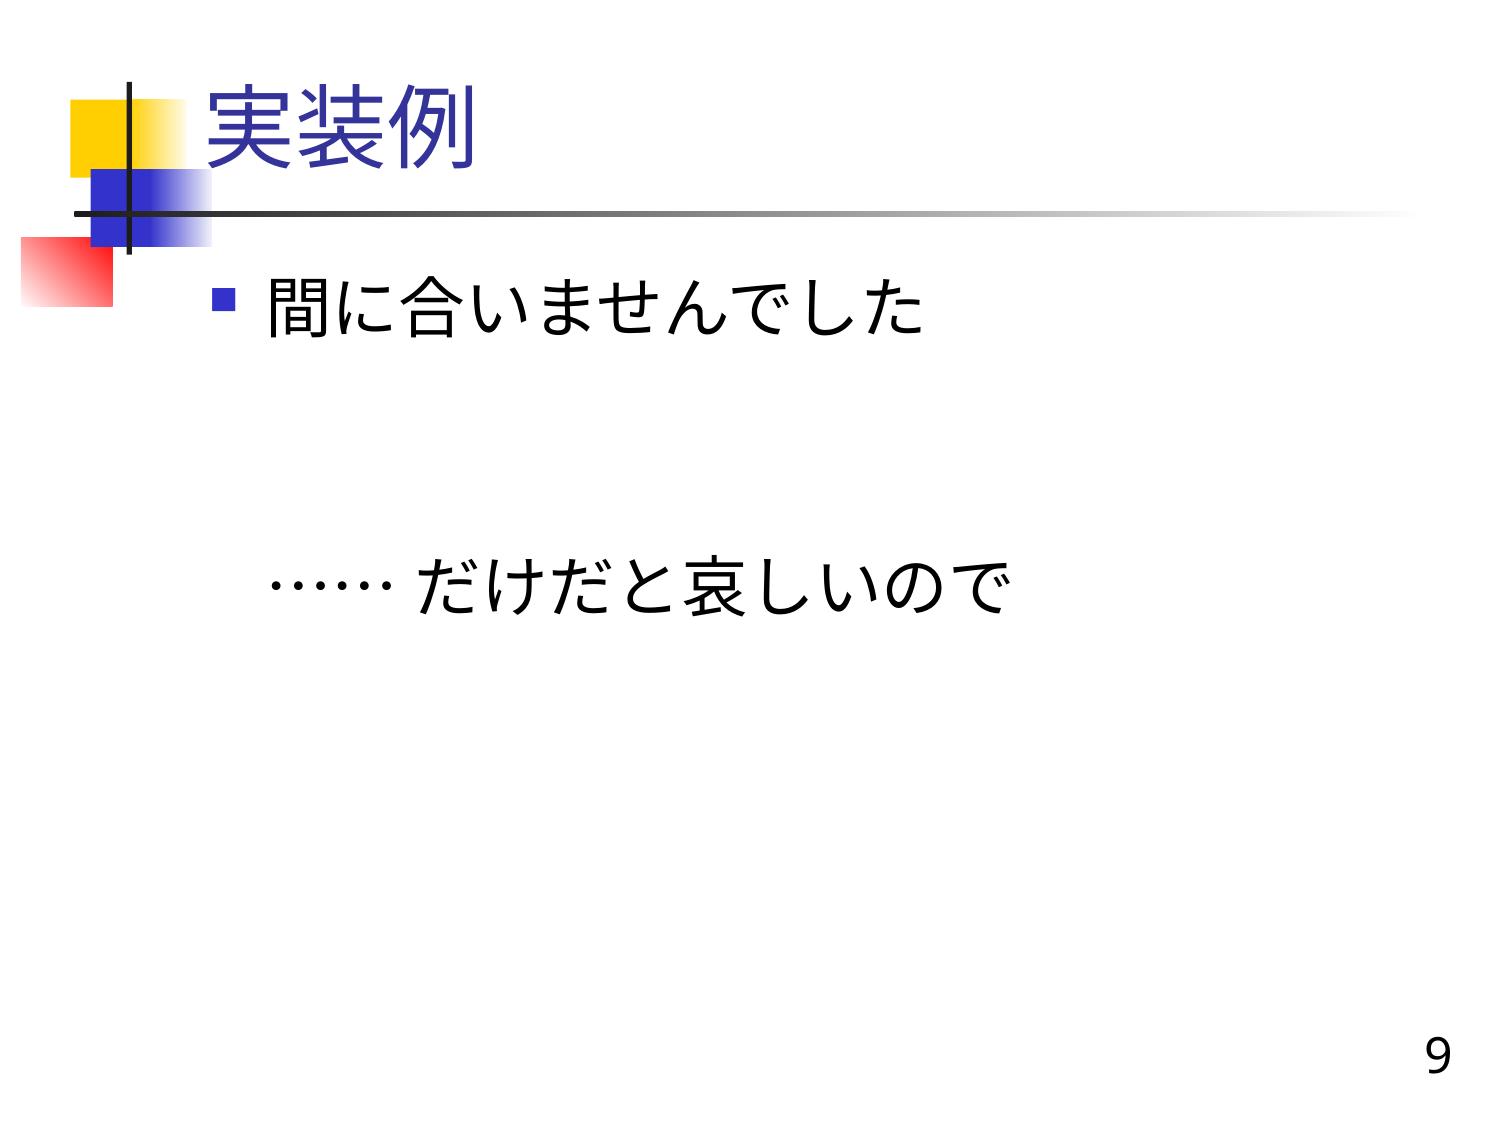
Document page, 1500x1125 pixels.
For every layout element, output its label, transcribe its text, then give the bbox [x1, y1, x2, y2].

title 実装例 [188, 34, 1468, 188]
list 間に合いませんでした ……だけだと哀しいので [193, 257, 1470, 1007]
slide_number 9 [1154, 1023, 1468, 1100]
